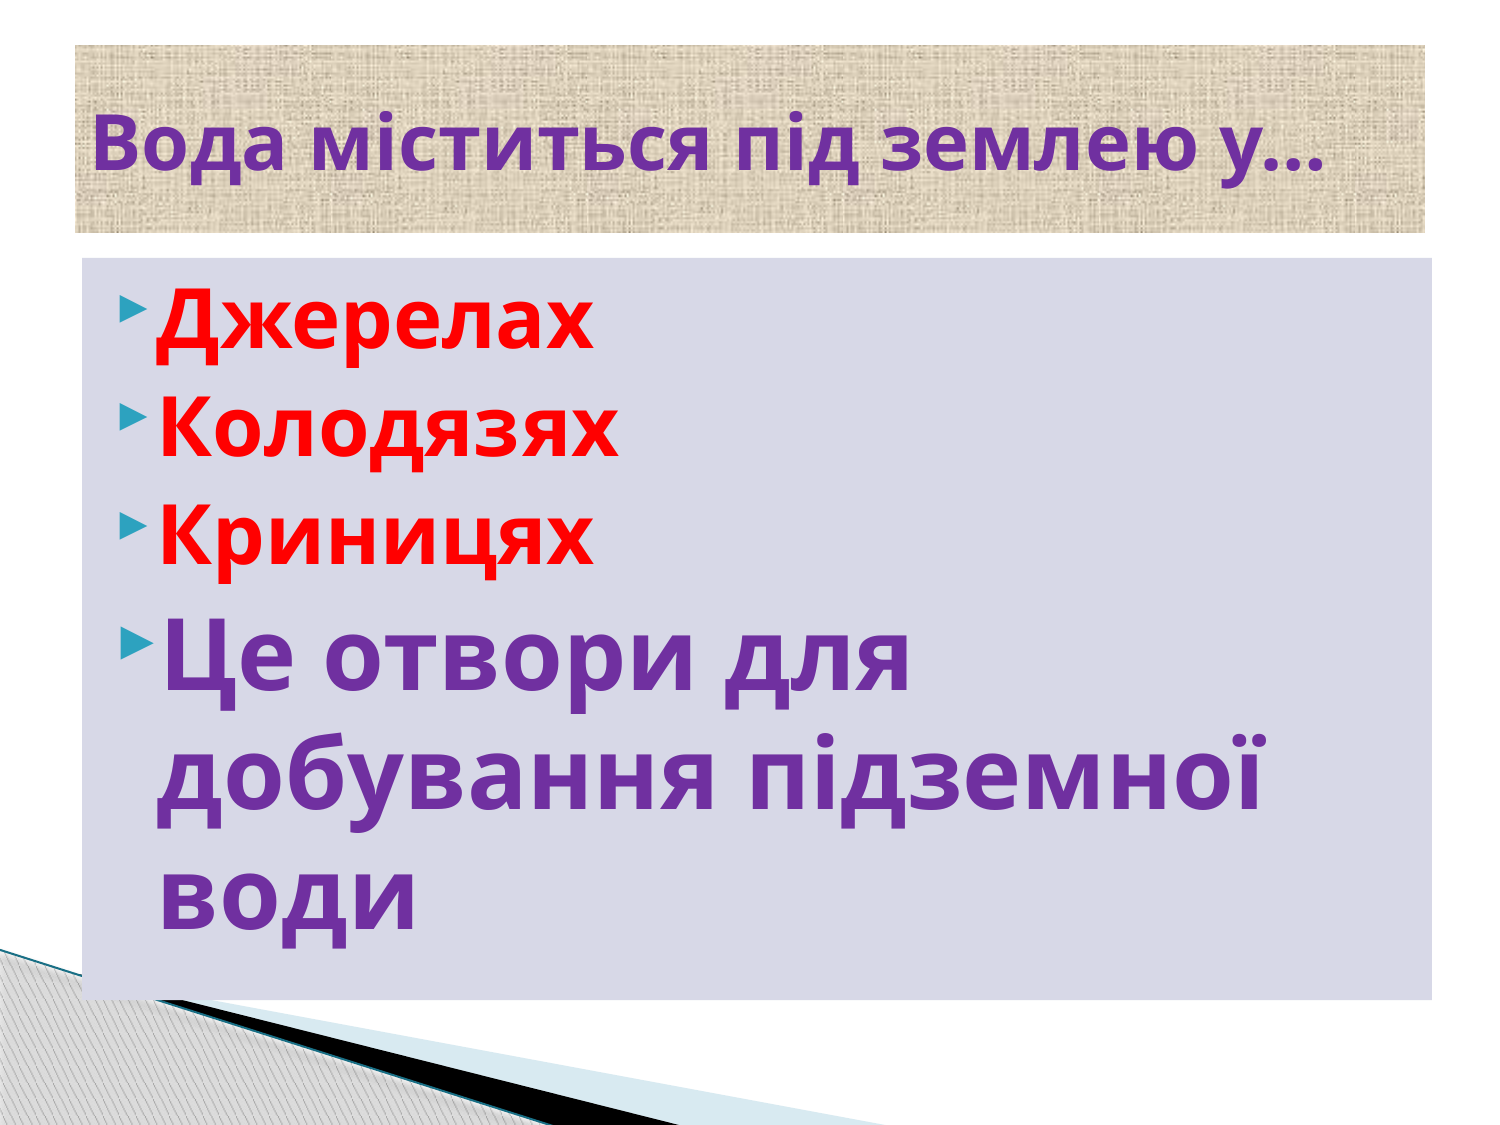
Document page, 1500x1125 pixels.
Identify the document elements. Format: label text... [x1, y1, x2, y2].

list Джерелах Колодязях Криницях Це отвори для добування підземної води [82, 257, 1432, 1001]
title Вода міститься під землею у… [75, 45, 1425, 233]
